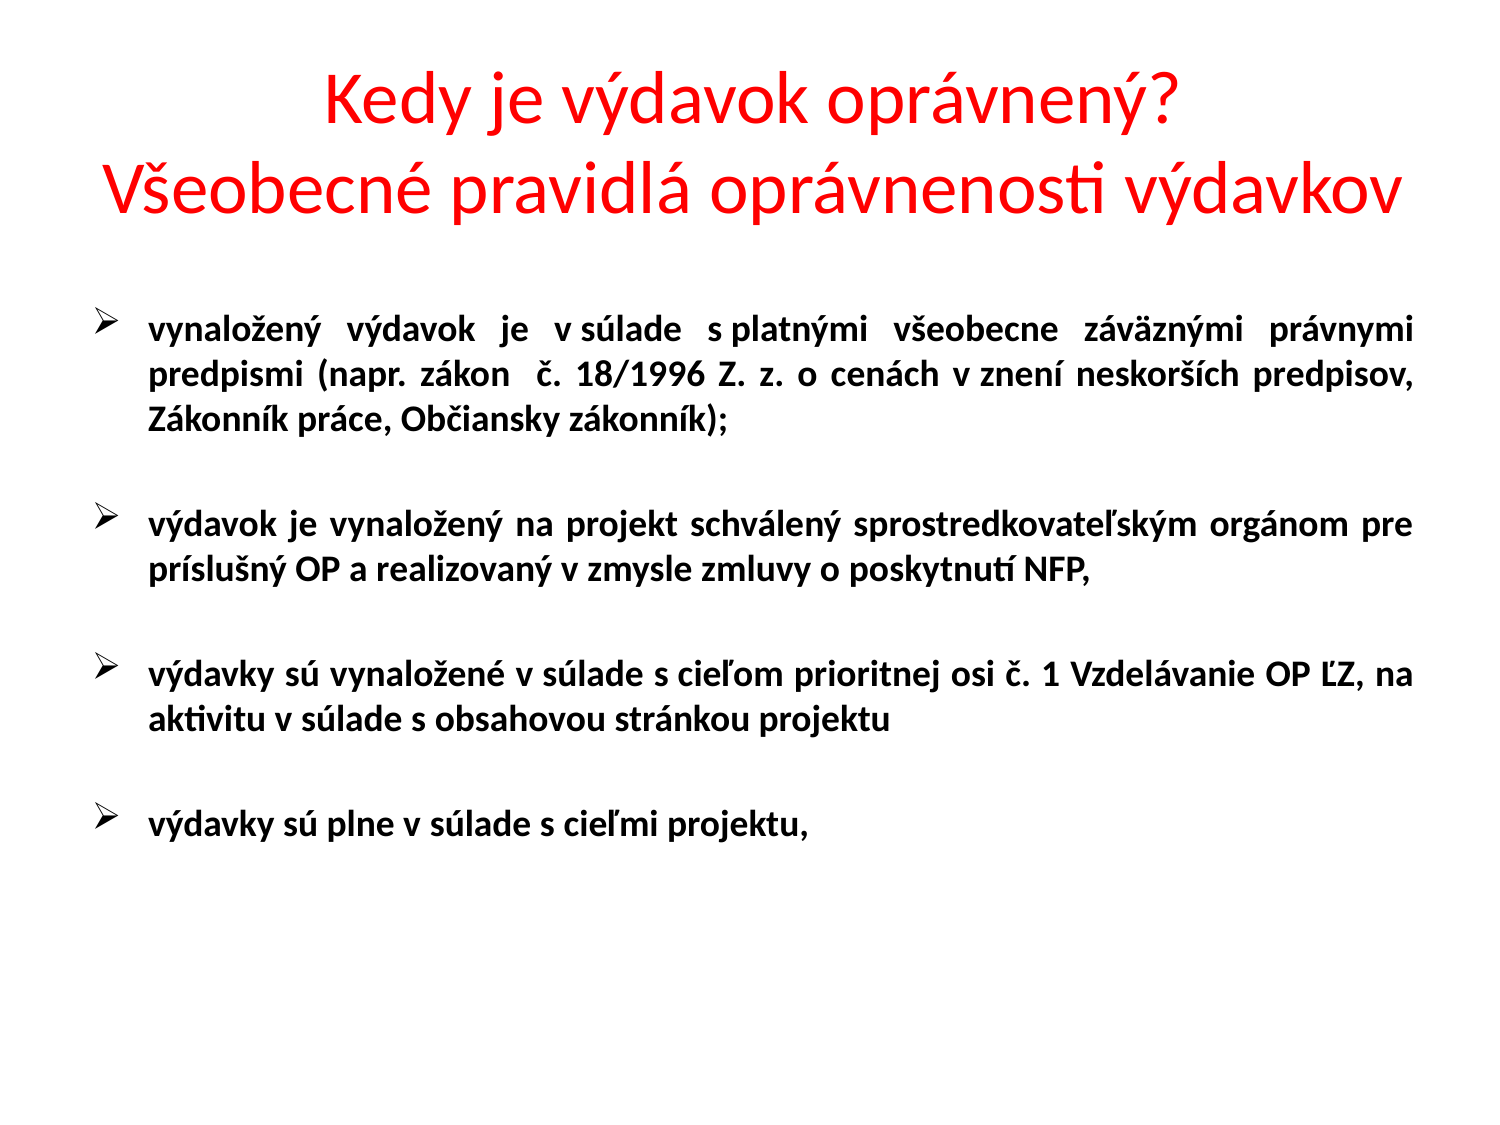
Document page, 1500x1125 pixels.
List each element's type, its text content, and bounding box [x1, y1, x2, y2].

list vynaložený výdavok je v súlade s platnými všeobecne záväznými právnymi predpismi (napr. zákon č. 18/1996 Z. z. o cenách v znení neskorších predpisov, Zákonník práce, Občiansky zákonník); výdavok je vynaložený na projekt schválený sprostredkovateľským orgánom pre príslušný OP a realizovaný v zmysle zmluvy o poskytnutí NFP, výdavky sú vynaložené v súlade s cieľom prioritnej osi č. 1 Vzdelávanie OP ĽZ, na aktivitu v súlade s obsahovou stránkou projektu výdavky sú plne v súlade s cieľmi projektu, [76, 243, 1430, 950]
title Kedy je výdavok oprávnený? Všeobecné pravidlá oprávnenosti výdavkov [81, 44, 1426, 233]
